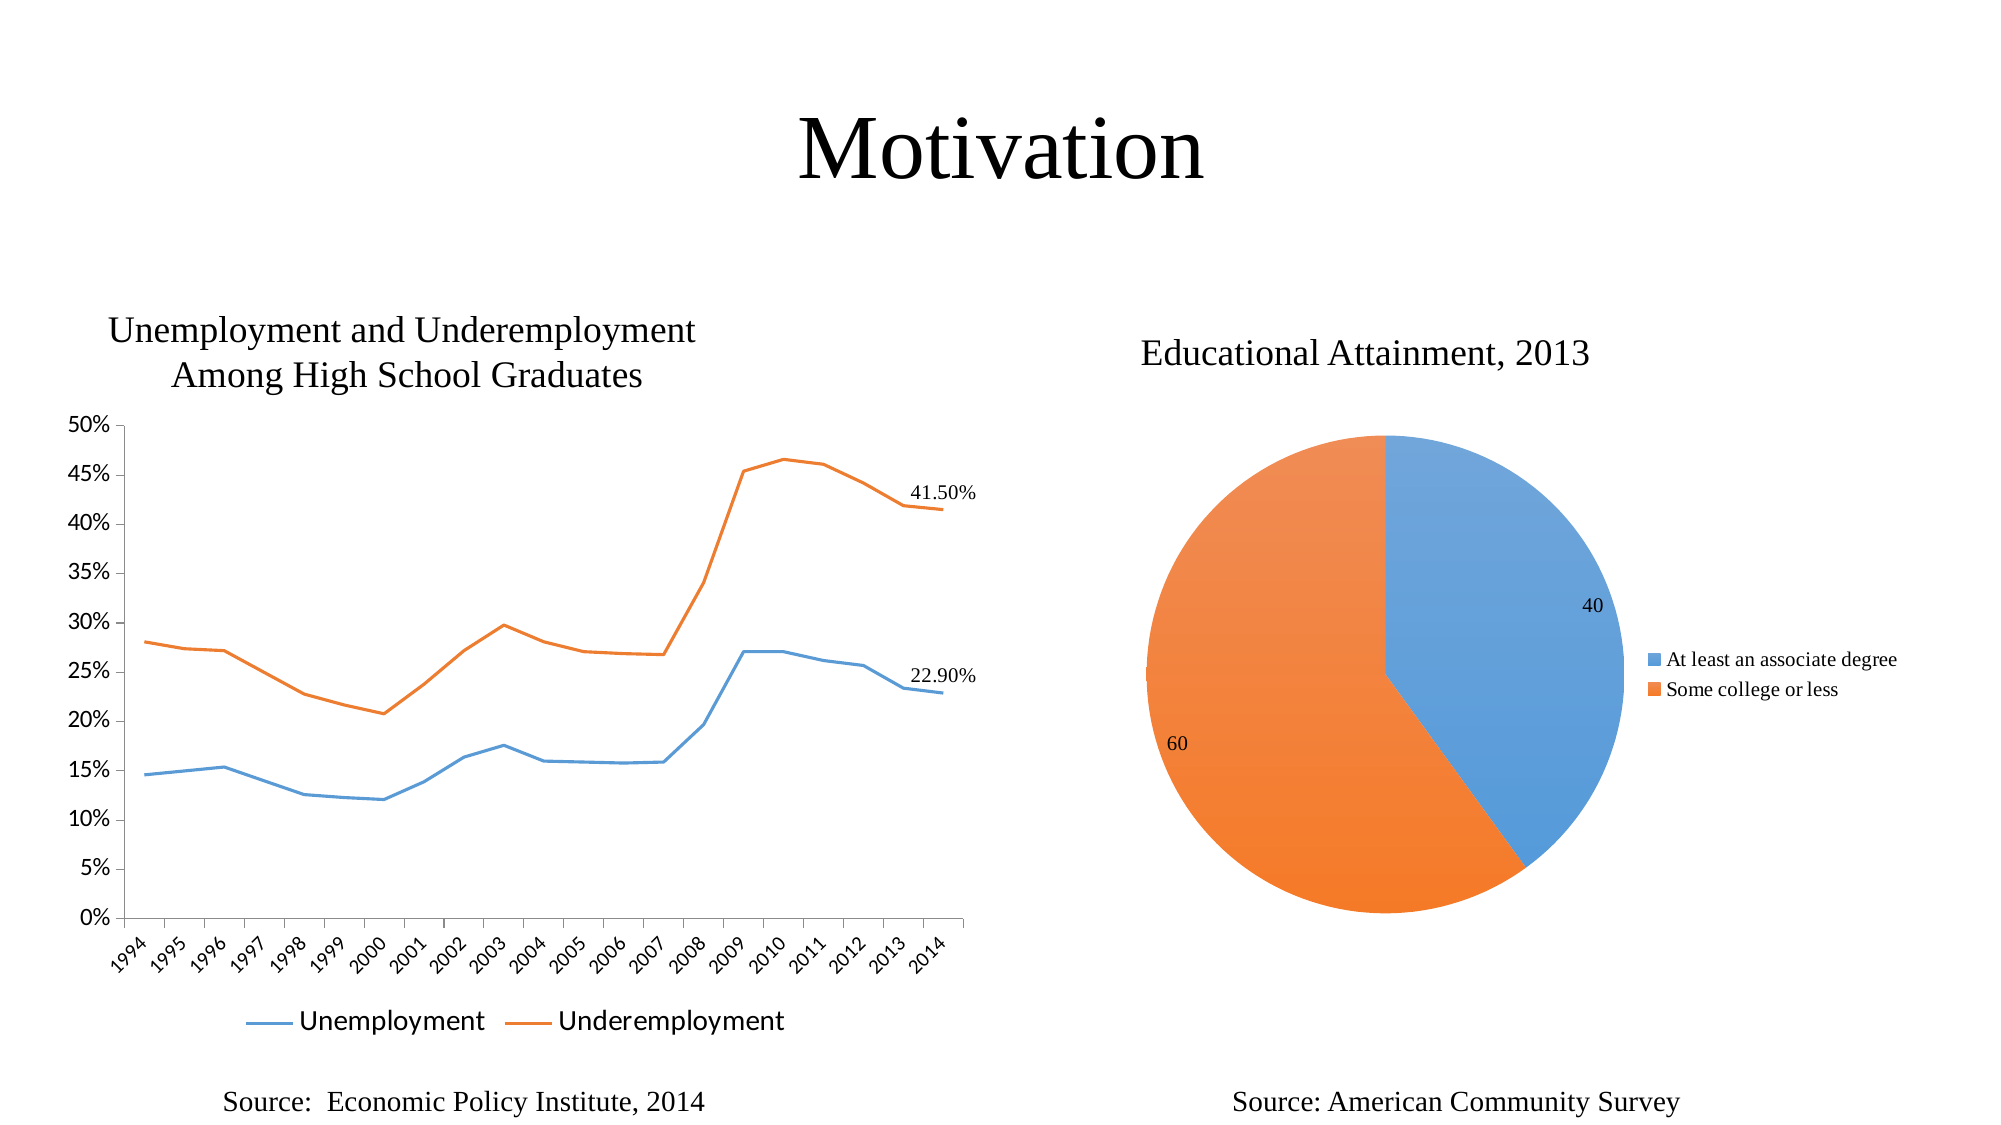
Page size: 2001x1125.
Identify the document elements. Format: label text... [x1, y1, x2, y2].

title Motivation [139, 39, 1865, 258]
chart [48, 400, 983, 1045]
chart [1129, 425, 1918, 924]
text_box Source: Economic Policy Institute, 2014 [116, 1074, 813, 1125]
text_box Educational Attainment, 2013 [1125, 320, 1705, 381]
text_box Source: American Community Survey [1217, 1074, 1927, 1125]
text_box Unemployment and Underemployment Among High School Graduates [32, 297, 782, 403]
